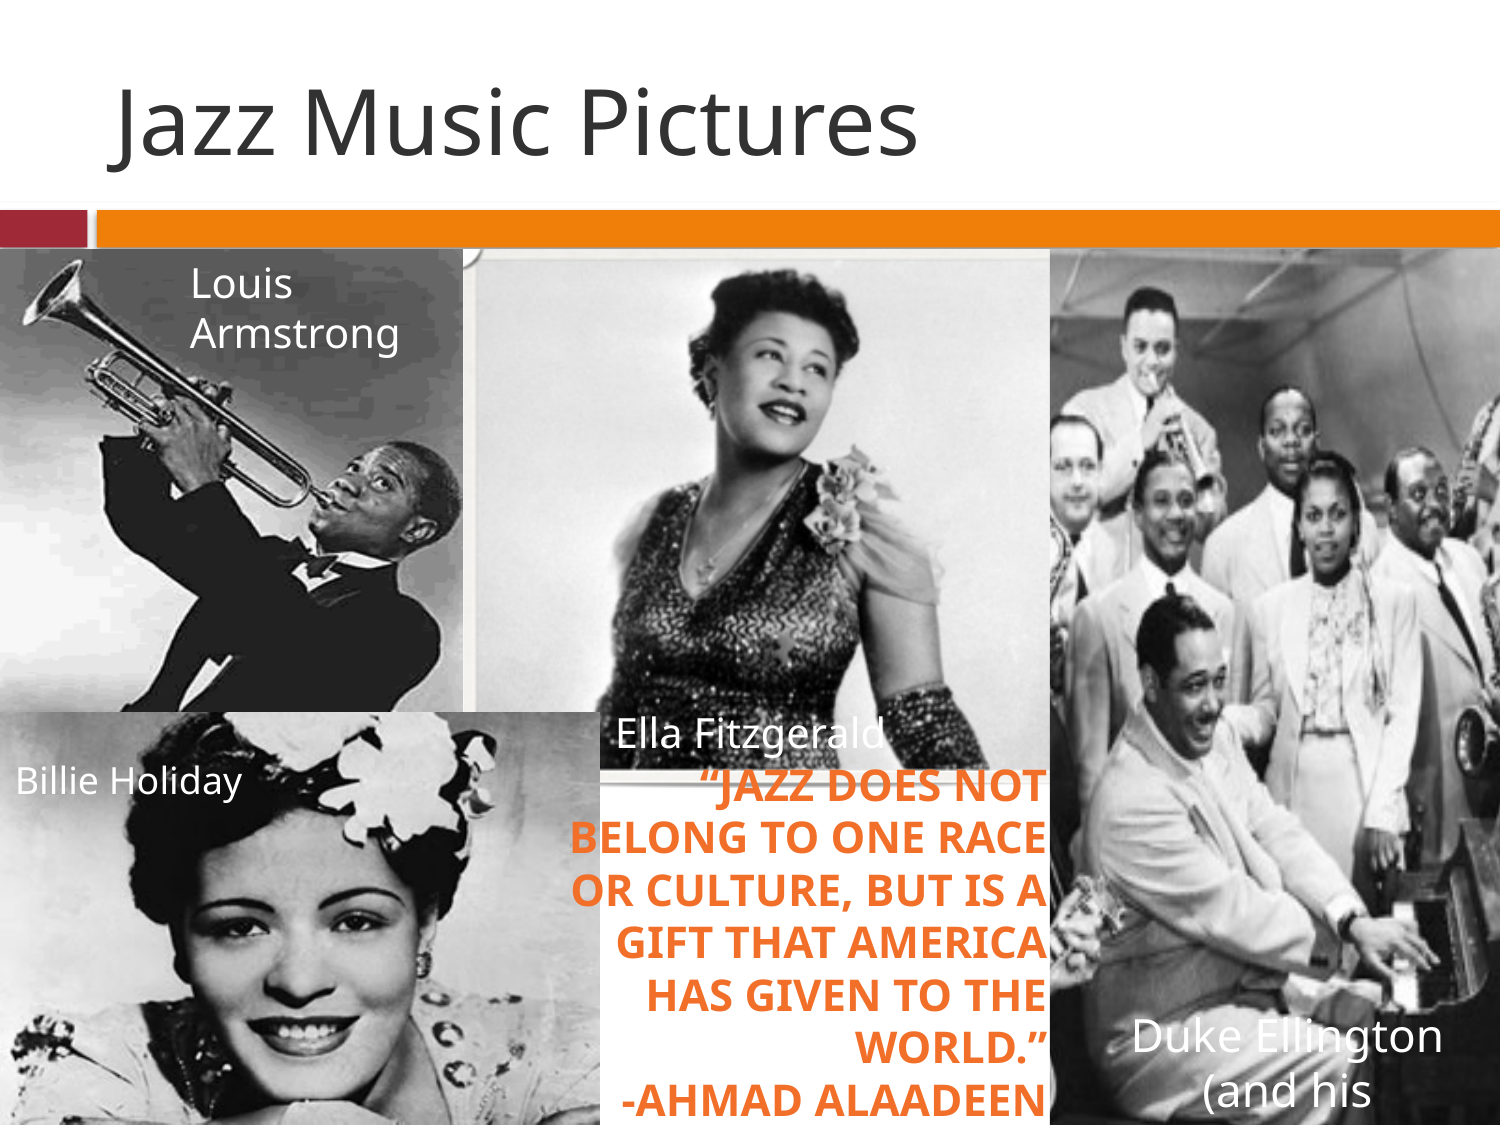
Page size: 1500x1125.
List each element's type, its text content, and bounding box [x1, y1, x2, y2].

title Jazz Music Pictures [99, 37, 1438, 200]
picture [0, 249, 1500, 1125]
text_box “Jazz does not belong to one race or culture, but is a gift that America has given to the world.” -Ahmad Alaadeen [606, 798, 1043, 1125]
